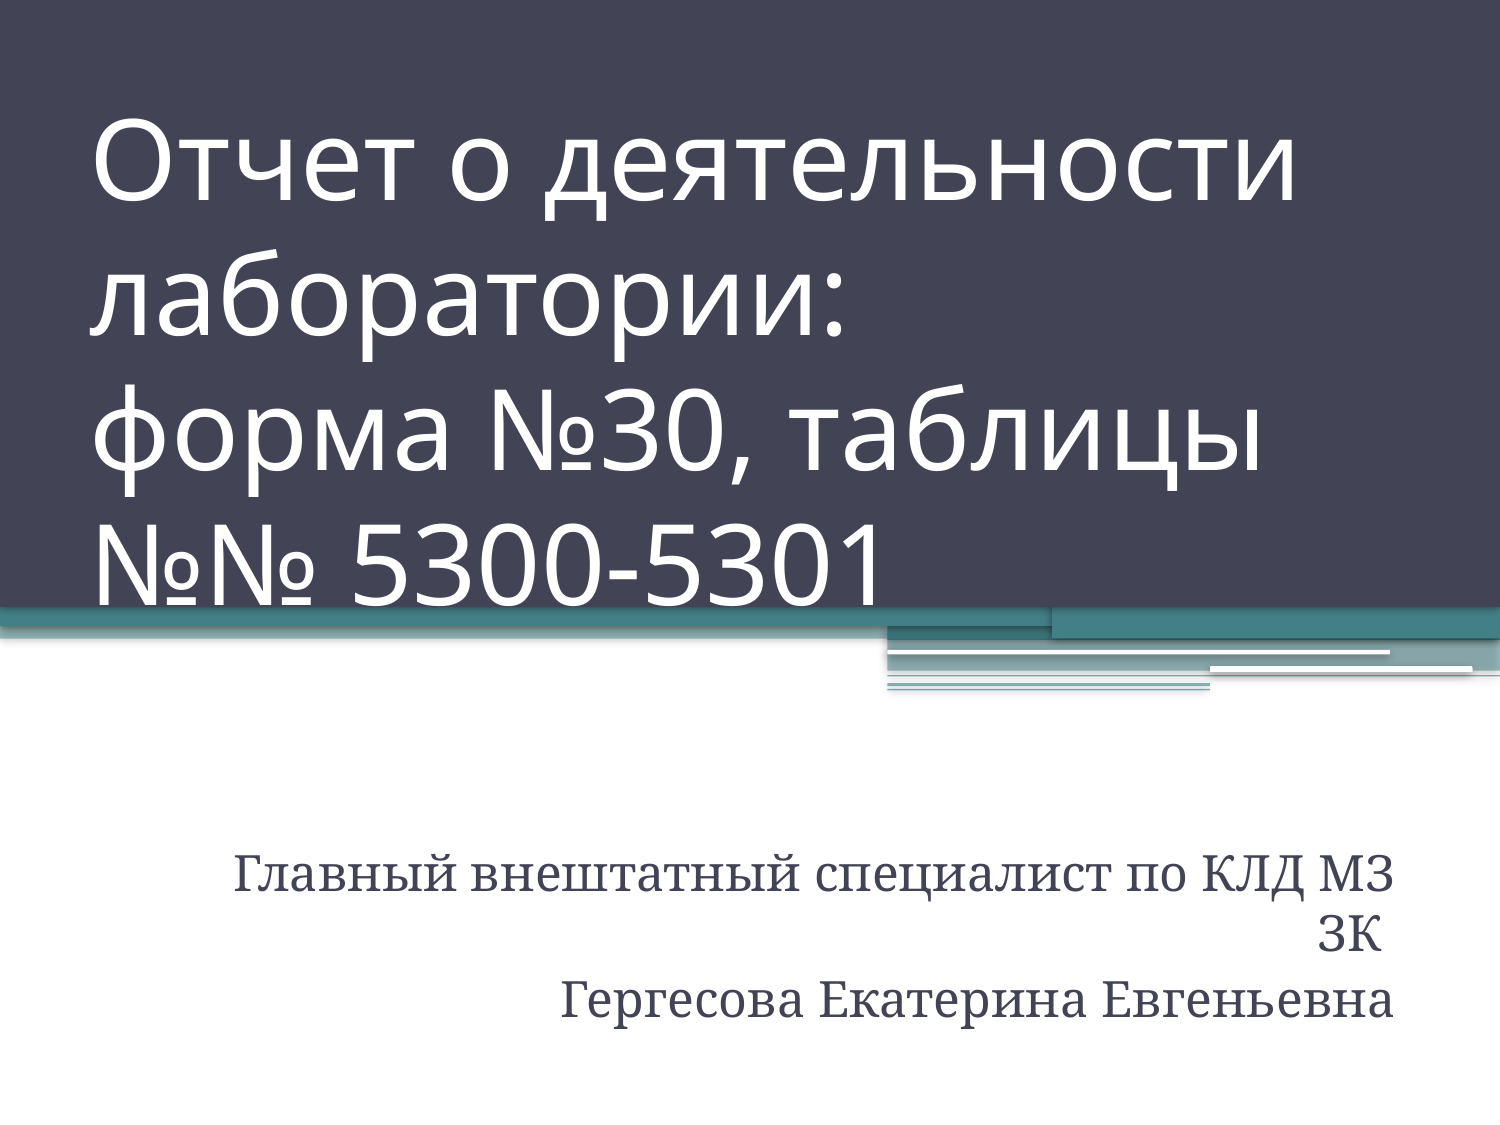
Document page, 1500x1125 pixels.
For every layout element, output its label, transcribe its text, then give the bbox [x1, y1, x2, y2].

title Отчет о деятельности лаборатории: форма №30, таблицы №№ 5300-5301 [75, 394, 1463, 636]
subtitle Главный внештатный специалист по КЛД МЗ ЗК Гергесова Екатерина Евгеньевна [135, 834, 1411, 937]
